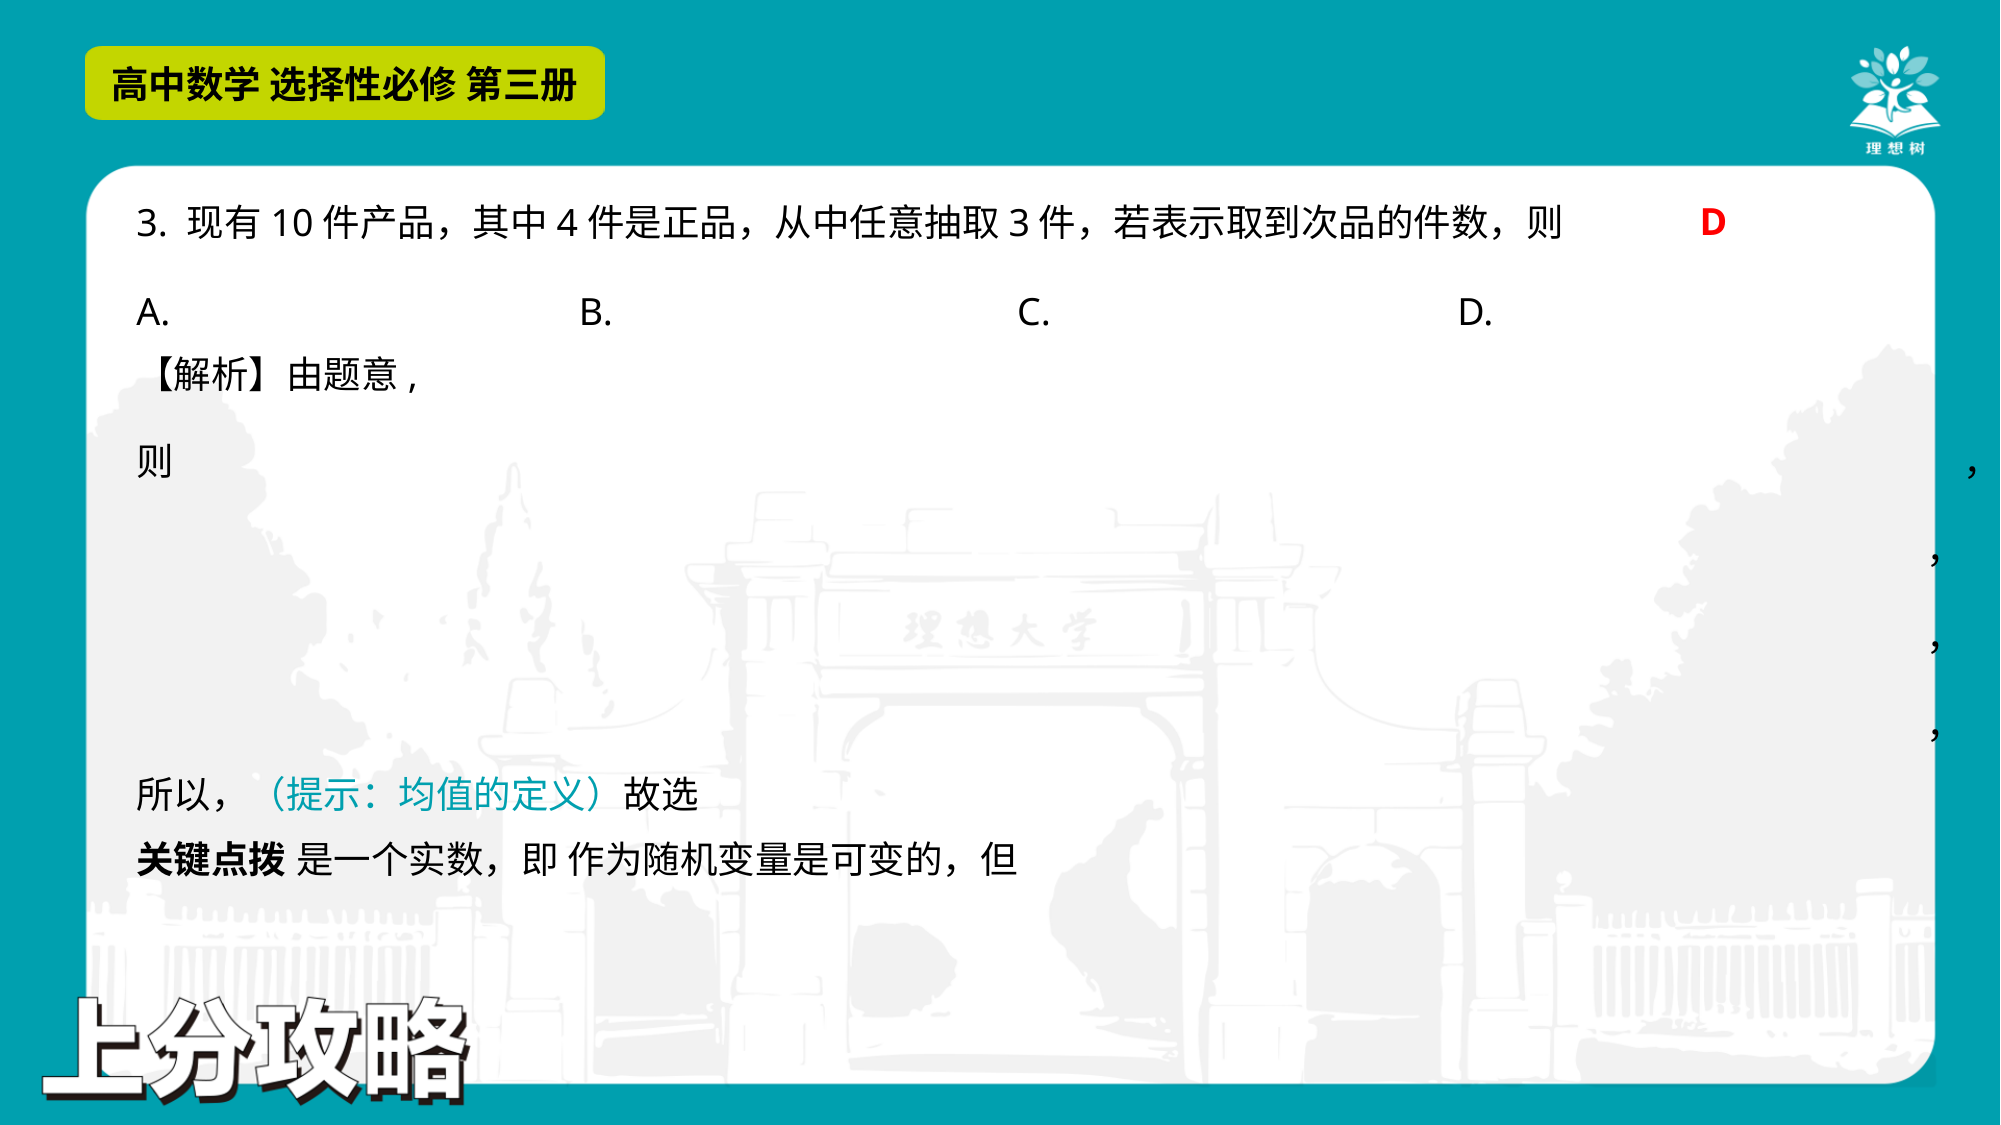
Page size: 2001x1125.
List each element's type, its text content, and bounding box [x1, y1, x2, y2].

text_box D [1686, 176, 1741, 237]
picture [0, 0, 2000, 1125]
